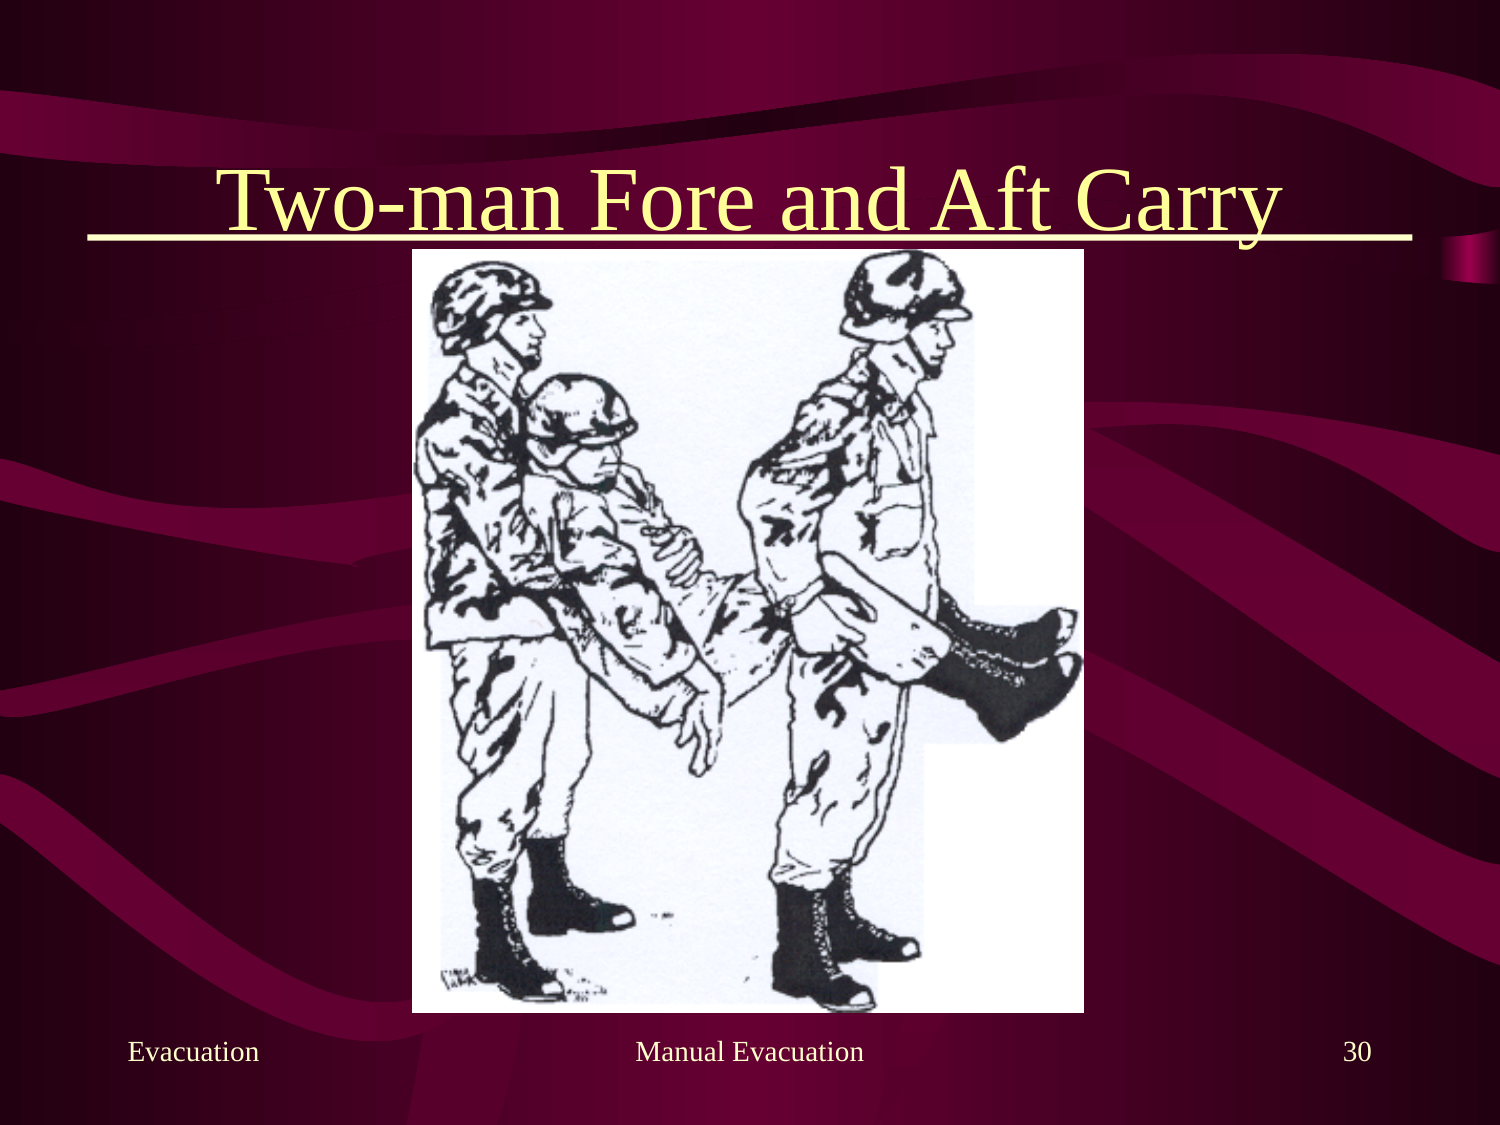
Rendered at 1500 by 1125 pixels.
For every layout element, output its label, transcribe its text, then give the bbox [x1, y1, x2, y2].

title Two-man Fore and Aft Carry [112, 238, 1388, 288]
slide_number Evacuation [112, 1025, 425, 1100]
slide_number 30 [1074, 1025, 1388, 1100]
title Two-man Fore and Aft Carry [112, 99, 1388, 237]
picture [412, 249, 1084, 1013]
footer Manual Evacuation [512, 1025, 988, 1100]
